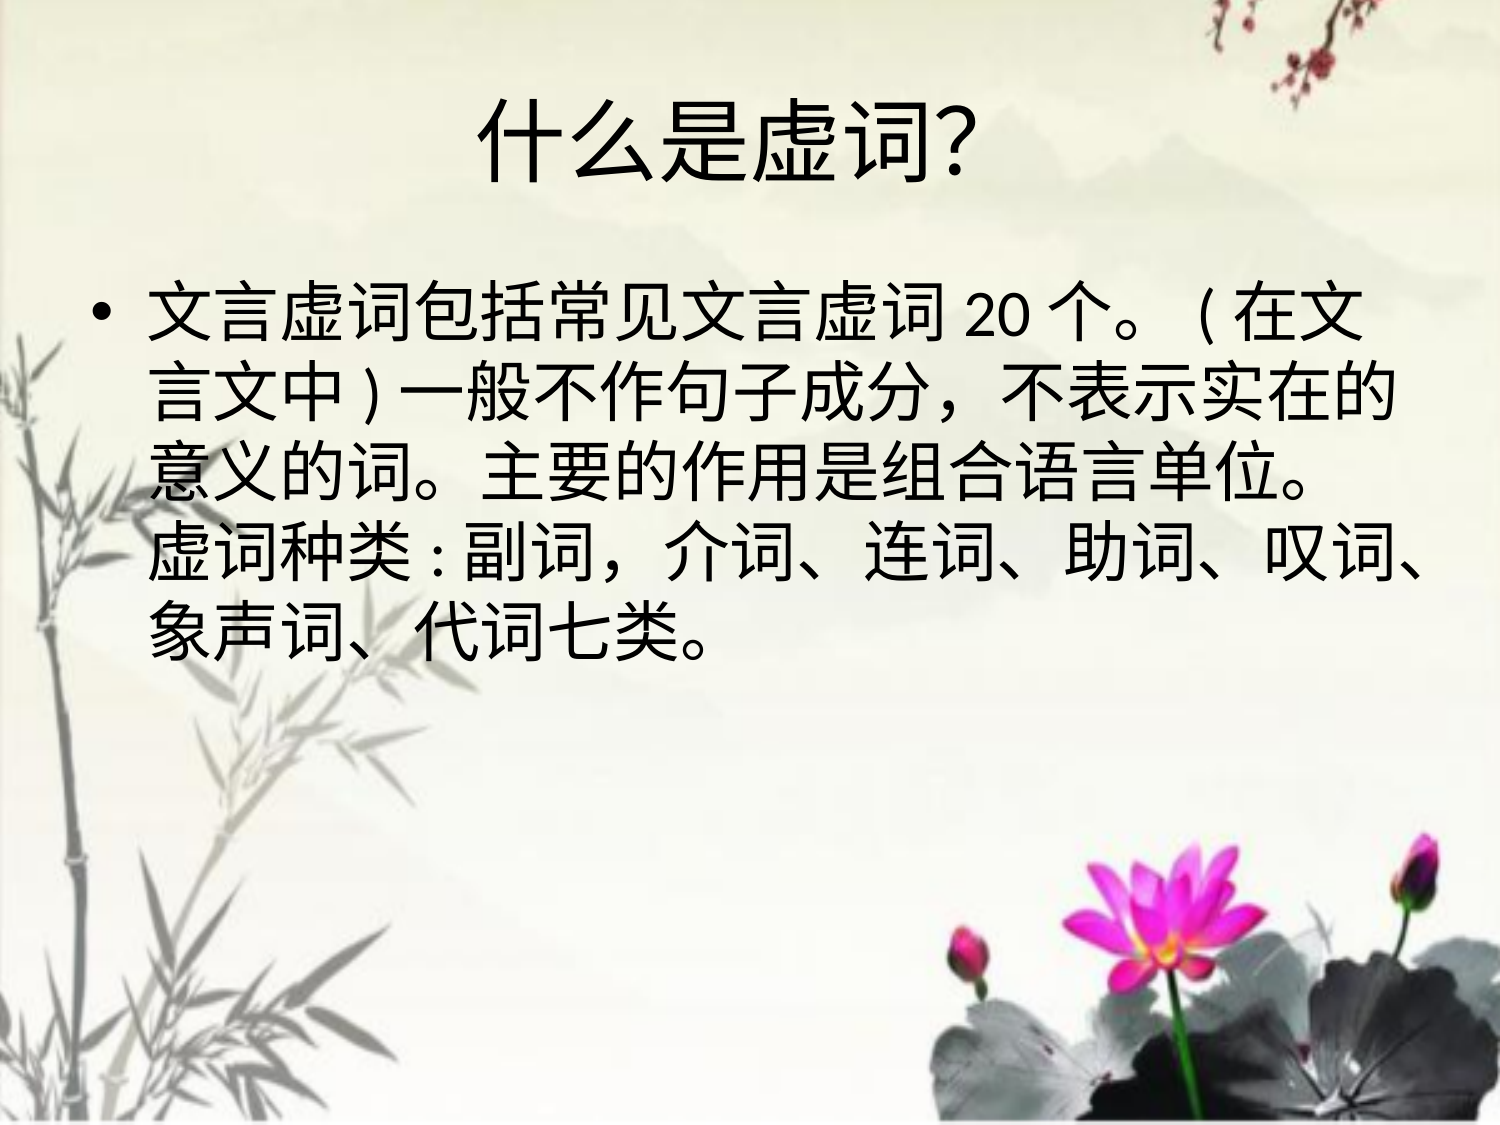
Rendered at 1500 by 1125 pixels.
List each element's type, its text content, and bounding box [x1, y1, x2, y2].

picture [0, 0, 1500, 1125]
list 文言虚词包括常见文言虚词20个。(在文言文中)一般不作句子成分，不表示实在的意义的词。主要的作用是组合语言单位。 虚词种类:副词，介词、连词、助词、叹词、象声词、代词七类。 [75, 262, 1425, 1005]
title 什么是虚词？ [75, 45, 1425, 233]
